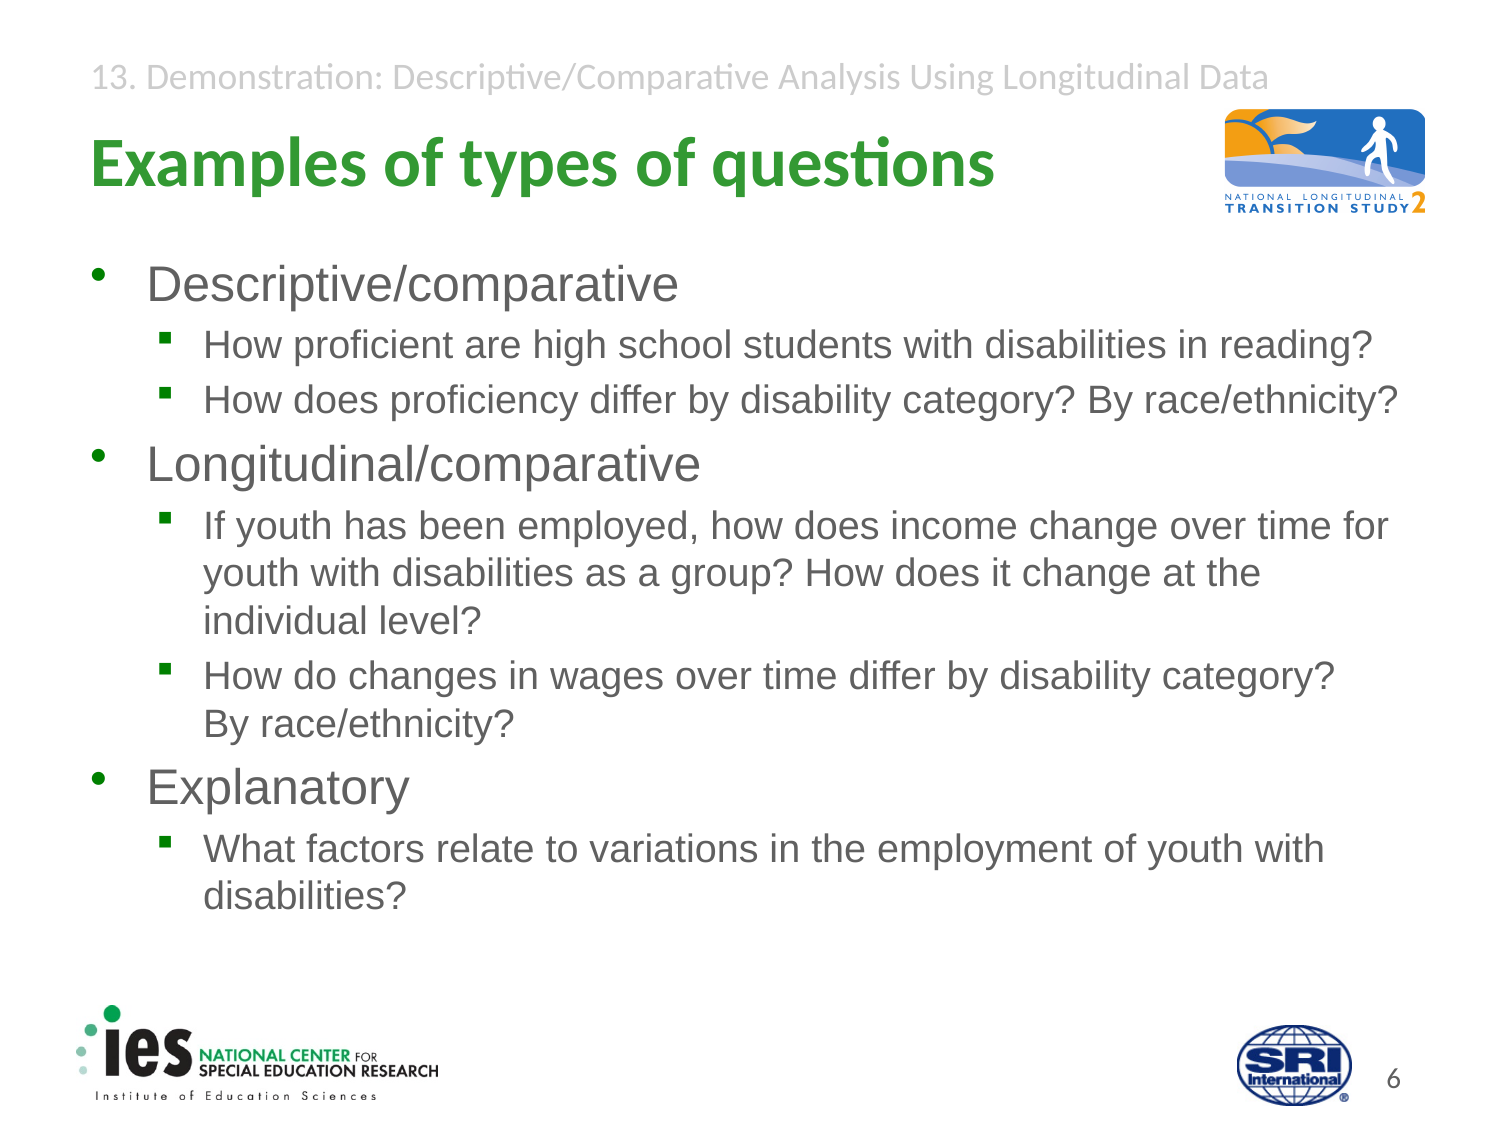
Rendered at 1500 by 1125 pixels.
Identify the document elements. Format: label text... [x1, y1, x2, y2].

slide_number 5 [1312, 1051, 1417, 1125]
picture [1237, 1025, 1352, 1106]
list Descriptive/comparative How proficient are high school students with disabilities in reading? How does proficiency differ by disability category? By race/ethnicity? Longitudinal/comparative If youth has been employed, how does income change over time for youth with disabilities as a group? How does it change at the individual level? How do changes in wages over time differ by disability category? By race/ethnicity? Explanatory What factors relate to variations in the employment of youth with disabilities? [74, 243, 1426, 987]
title Examples of types of questions [74, 90, 1426, 226]
picture [76, 1005, 438, 1100]
